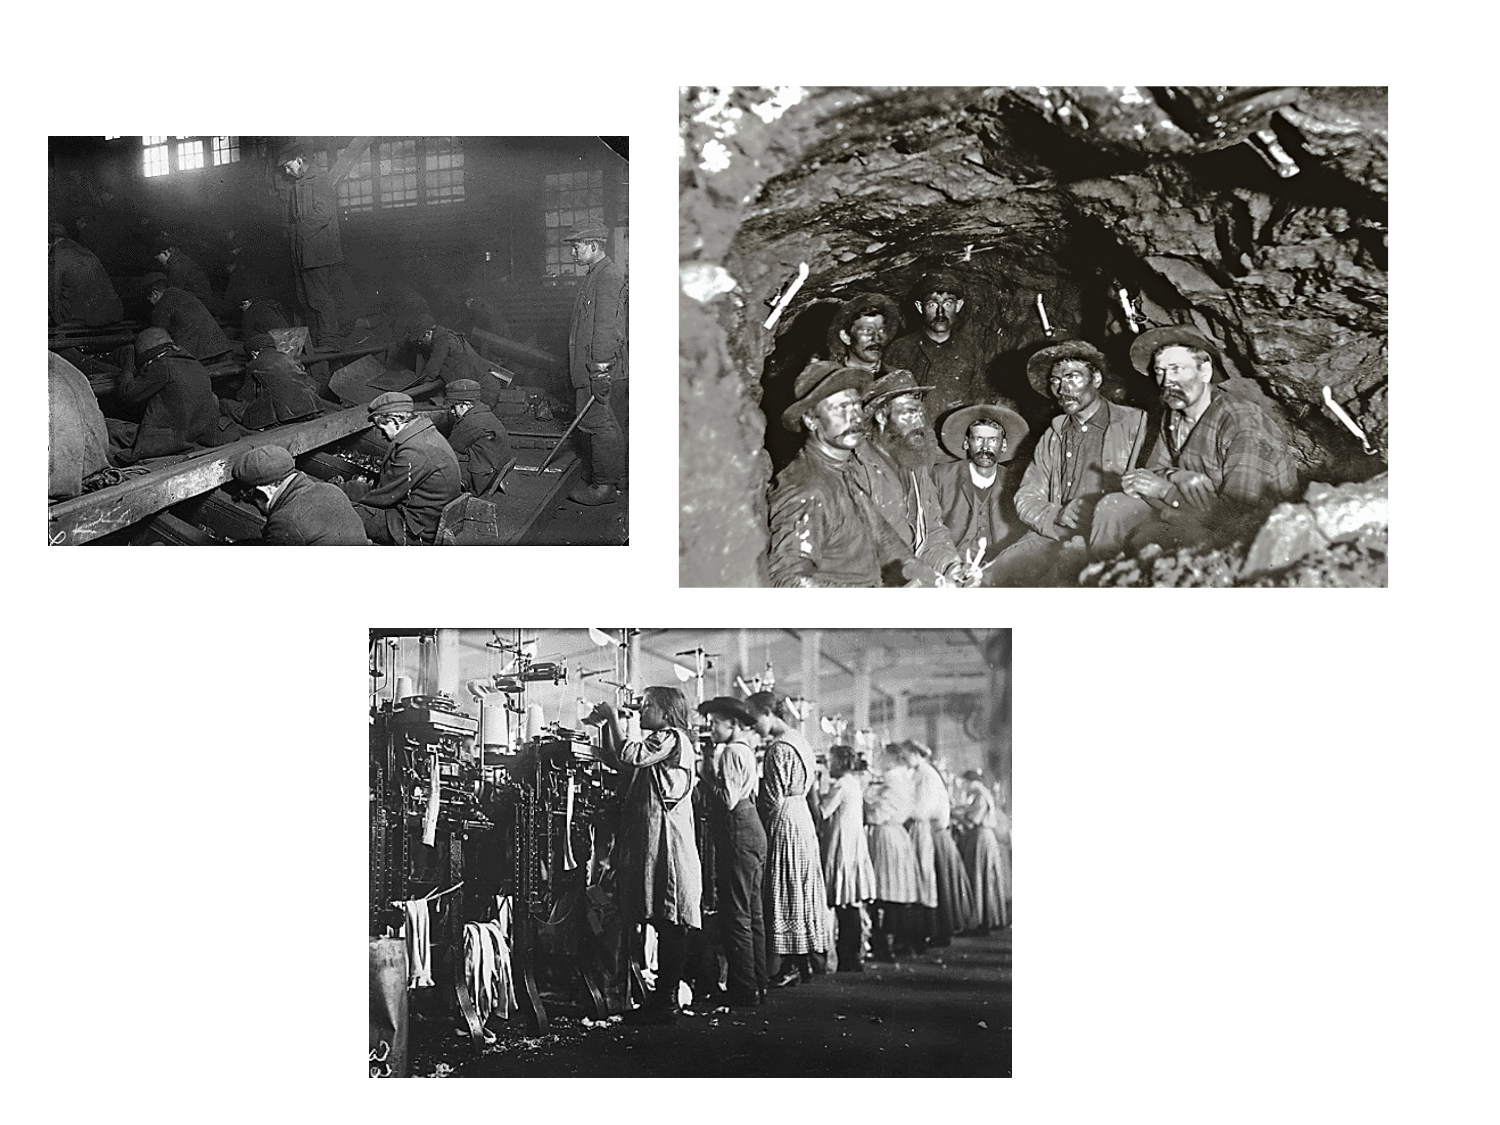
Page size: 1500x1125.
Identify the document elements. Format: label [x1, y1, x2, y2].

picture [369, 627, 1012, 1079]
picture [47, 74, 1439, 600]
